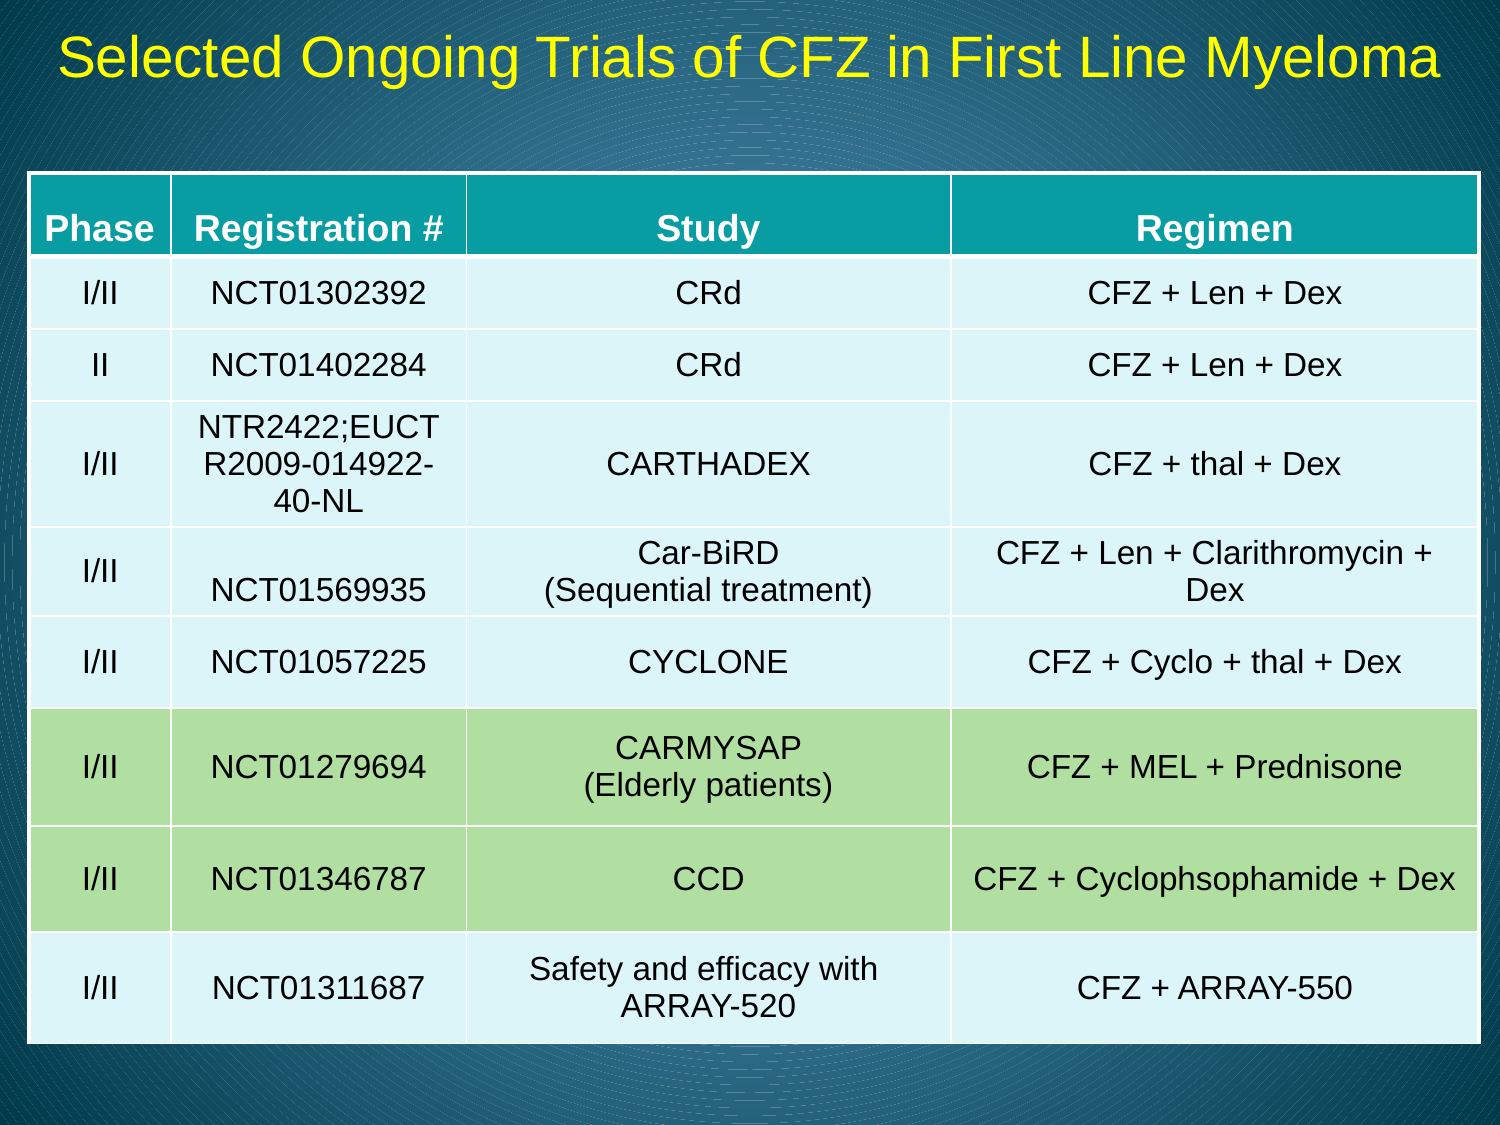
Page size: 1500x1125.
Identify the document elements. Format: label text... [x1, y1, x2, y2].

table_cell CRd [467, 259, 950, 328]
table_cell CFZ + Cyclo + thal + Dex [952, 617, 1477, 707]
table_cell NCT01057225 [172, 617, 466, 707]
table_cell NCT01302392 [172, 259, 466, 328]
table_header Phase [31, 175, 170, 254]
table_cell CARMYSAP (Elderly patients) [467, 709, 950, 825]
table_cell Car-BiRD (Sequential treatment) [467, 528, 950, 615]
table_cell CCD [467, 827, 950, 931]
table_cell NCT01279694 [172, 709, 466, 825]
table_cell CARTHADEX [467, 402, 950, 526]
table_cell CFZ + Len + Dex [952, 259, 1477, 328]
table_cell NCT01569935 [172, 528, 466, 615]
table_cell CFZ + Cyclophsophamide + Dex [952, 827, 1477, 931]
table_cell NCT01402284 [172, 330, 466, 400]
table_cell I/II [31, 402, 170, 526]
table_cell CFZ + MEL + Prednisone [952, 709, 1477, 825]
table_cell II [31, 330, 170, 400]
title Selected Ongoing Trials of CFZ in First Line Myeloma [23, 0, 1477, 188]
table_cell I/II [31, 933, 170, 1043]
table_cell I/II [31, 259, 170, 328]
table_cell NTR2422;EUCTR2009-014922-40-NL [172, 402, 466, 526]
table_cell CRd [467, 330, 950, 400]
table_header Regimen [952, 175, 1477, 254]
table_header Study [467, 175, 950, 254]
table_cell NCT01346787 [172, 827, 466, 931]
table_cell I/II [31, 617, 170, 707]
table_cell NCT01311687 [172, 933, 466, 1043]
table_cell I/II [31, 709, 170, 825]
table_cell I/II [31, 827, 170, 931]
table_cell CFZ + Len + Dex [952, 330, 1477, 400]
table_header Registration # [172, 175, 466, 254]
table_cell CYCLONE [467, 617, 950, 707]
table_cell CFZ + ARRAY-550 [952, 933, 1477, 1043]
table_cell I/II [31, 528, 170, 615]
table_cell CFZ + thal + Dex [952, 402, 1477, 526]
table_cell CFZ + Len + Clarithromycin + Dex [952, 528, 1477, 615]
table_cell Safety and efficacy with ARRAY-520 [467, 933, 950, 1043]
